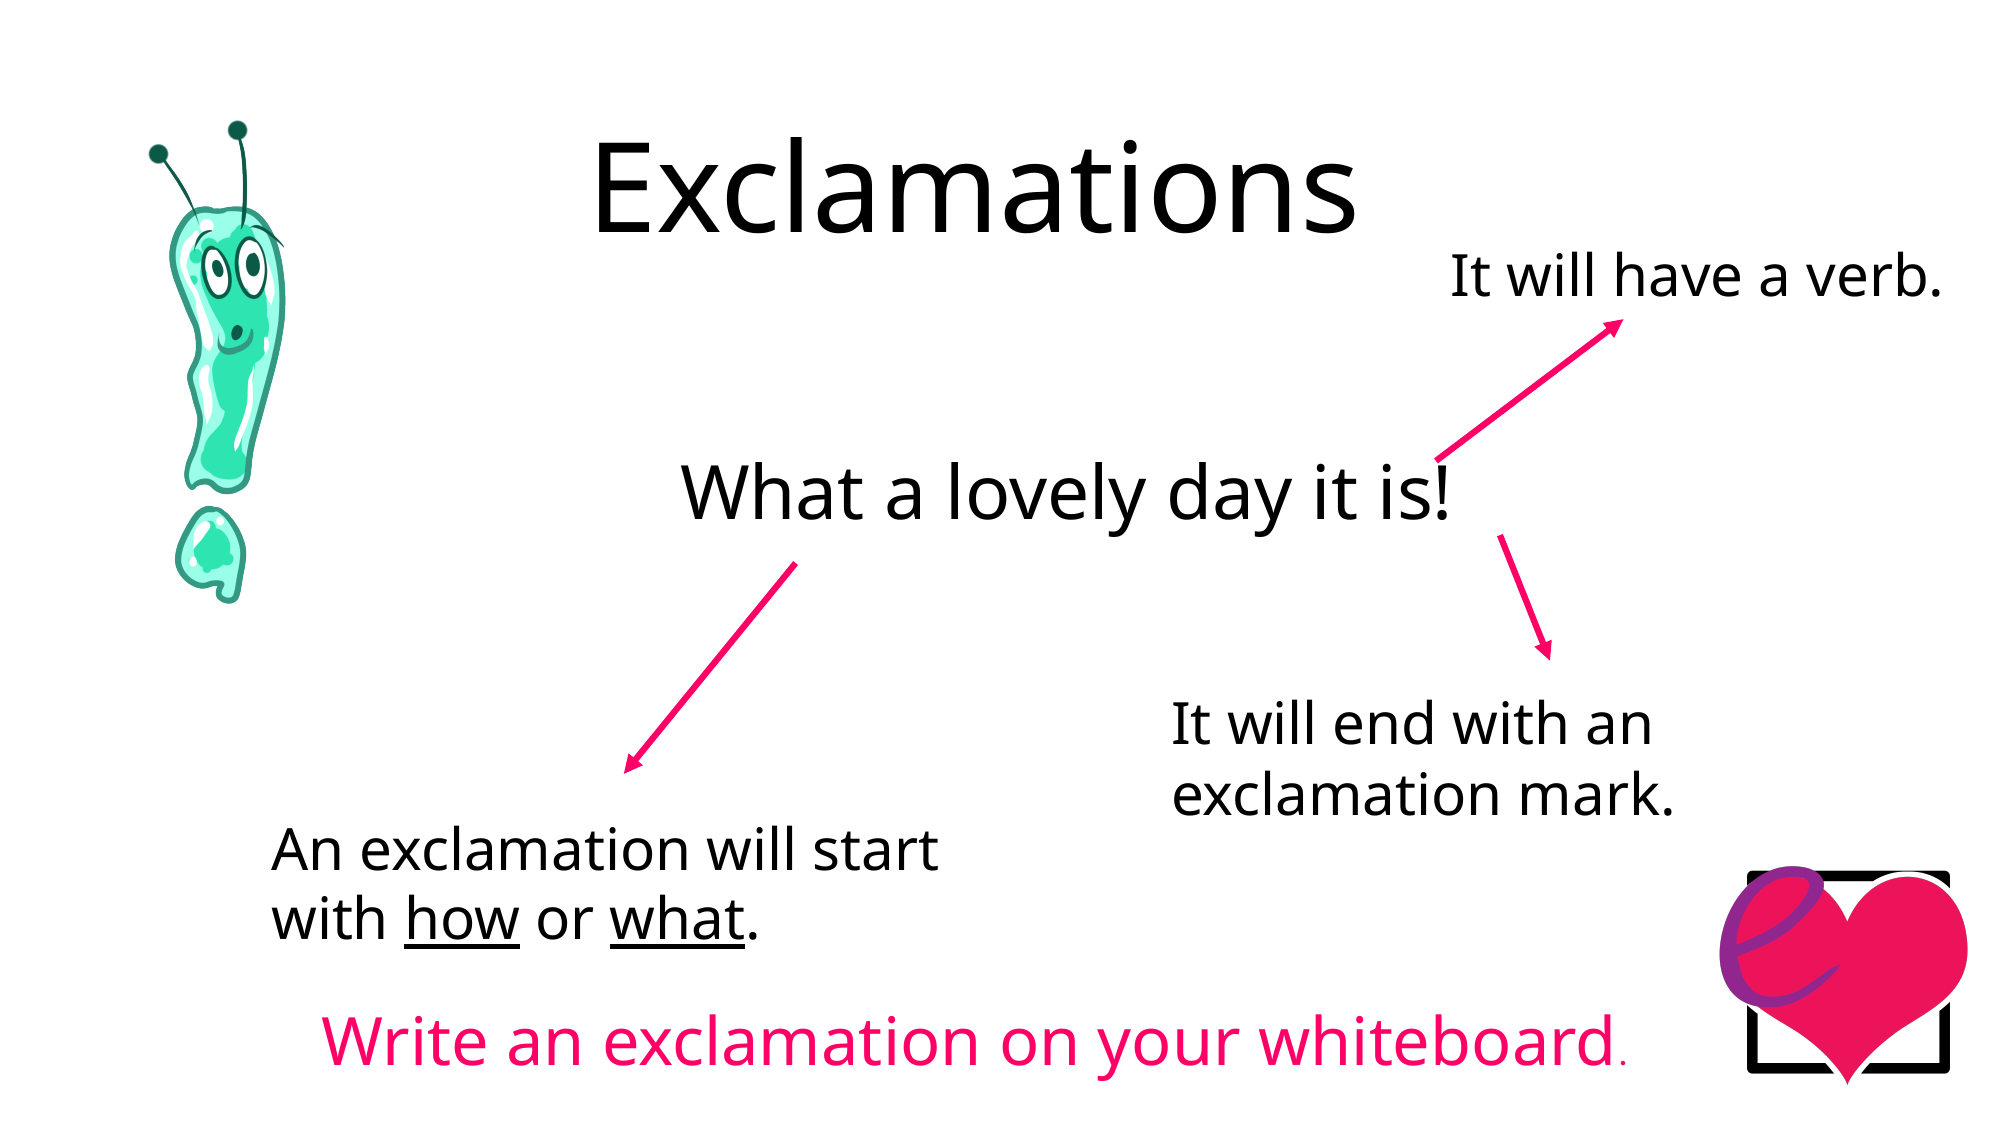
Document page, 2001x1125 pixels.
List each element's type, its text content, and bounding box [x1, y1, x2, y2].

text_box Exclamations [307, 99, 1642, 265]
text_box It will end with an exclamation mark. [1156, 679, 1848, 835]
text_box What a lovely day it is! [665, 436, 1525, 542]
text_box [623, 562, 796, 774]
text_box Write an exclamation on your whiteboard. [306, 991, 1717, 1086]
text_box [1435, 319, 1624, 461]
picture [106, 85, 307, 621]
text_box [1499, 535, 1550, 661]
text_box An exclamation will start with how or what. [256, 804, 972, 959]
text_box It will have a verb. [1435, 230, 2000, 316]
picture [1717, 845, 1978, 1106]
